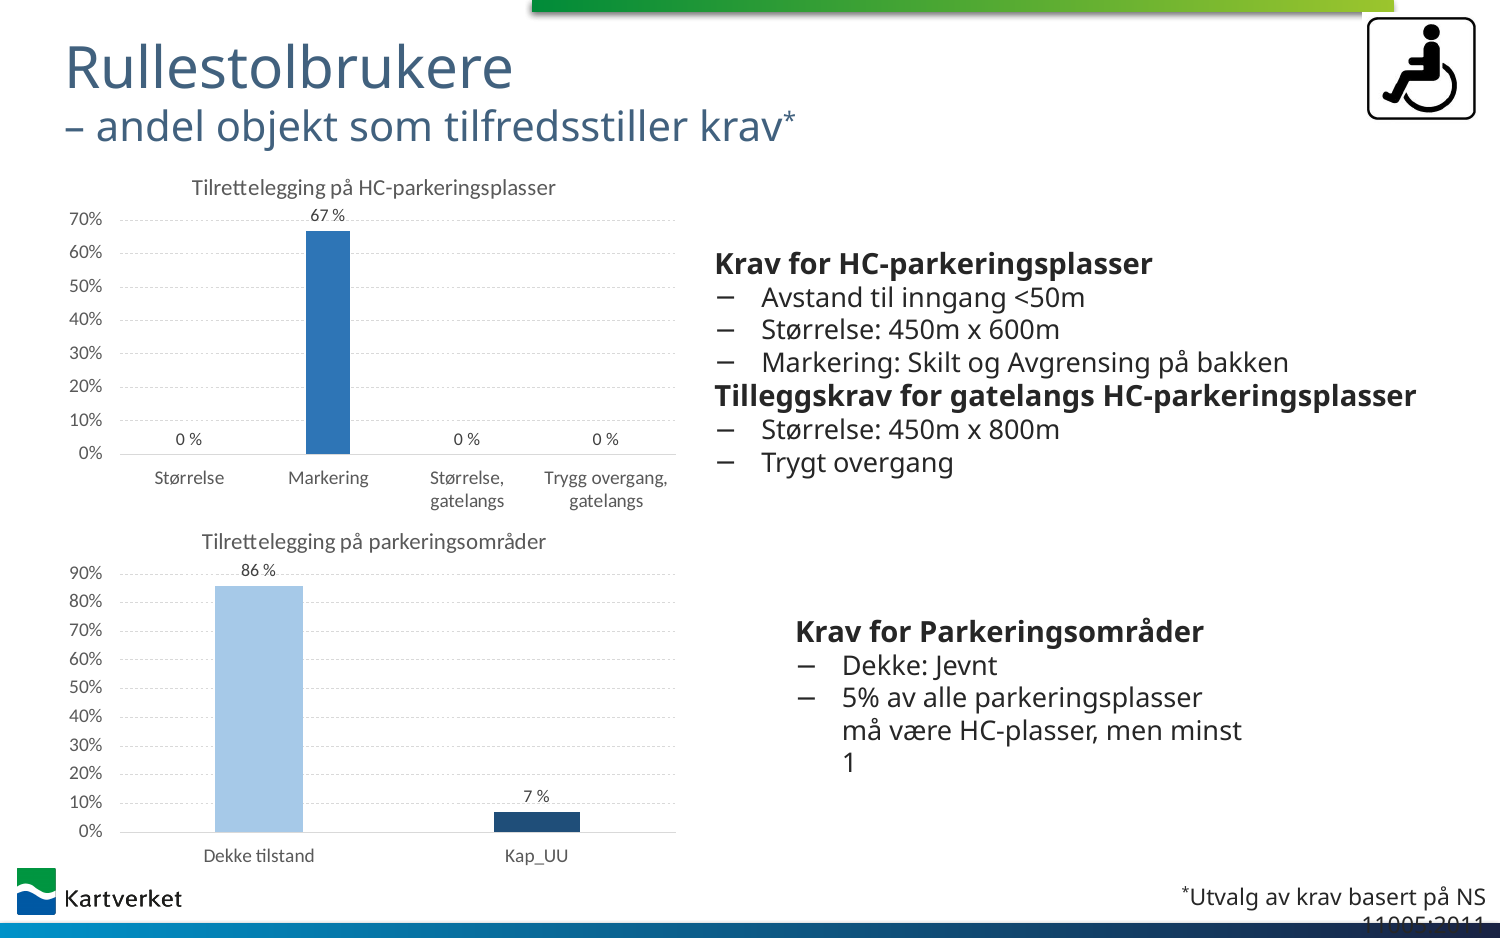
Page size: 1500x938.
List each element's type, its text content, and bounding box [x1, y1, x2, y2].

text_box Rullestolbrukere – andel objekt som tilfredsstiller krav* [49, 25, 1431, 158]
picture [1362, 12, 1481, 126]
picture [62, 520, 687, 874]
text_box Krav for HC-parkeringsplasser Avstand til inngang <50m Størrelse: 450m x 600m Markering: Skilt og Avgrensing på bakken Tilleggskrav for gatelangs HC-parkeringsplasser Størrelse: 450m x 800m Trygt overgang [699, 237, 1433, 485]
text_box Krav for Parkeringsområder Dekke: Jevnt 5% av alle parkeringsplasser må være HC-plasser, men minst 1 [780, 605, 1261, 786]
text_box *Utvalg av krav basert på NS 11005:2011 [1068, 873, 1500, 938]
picture [62, 166, 687, 519]
